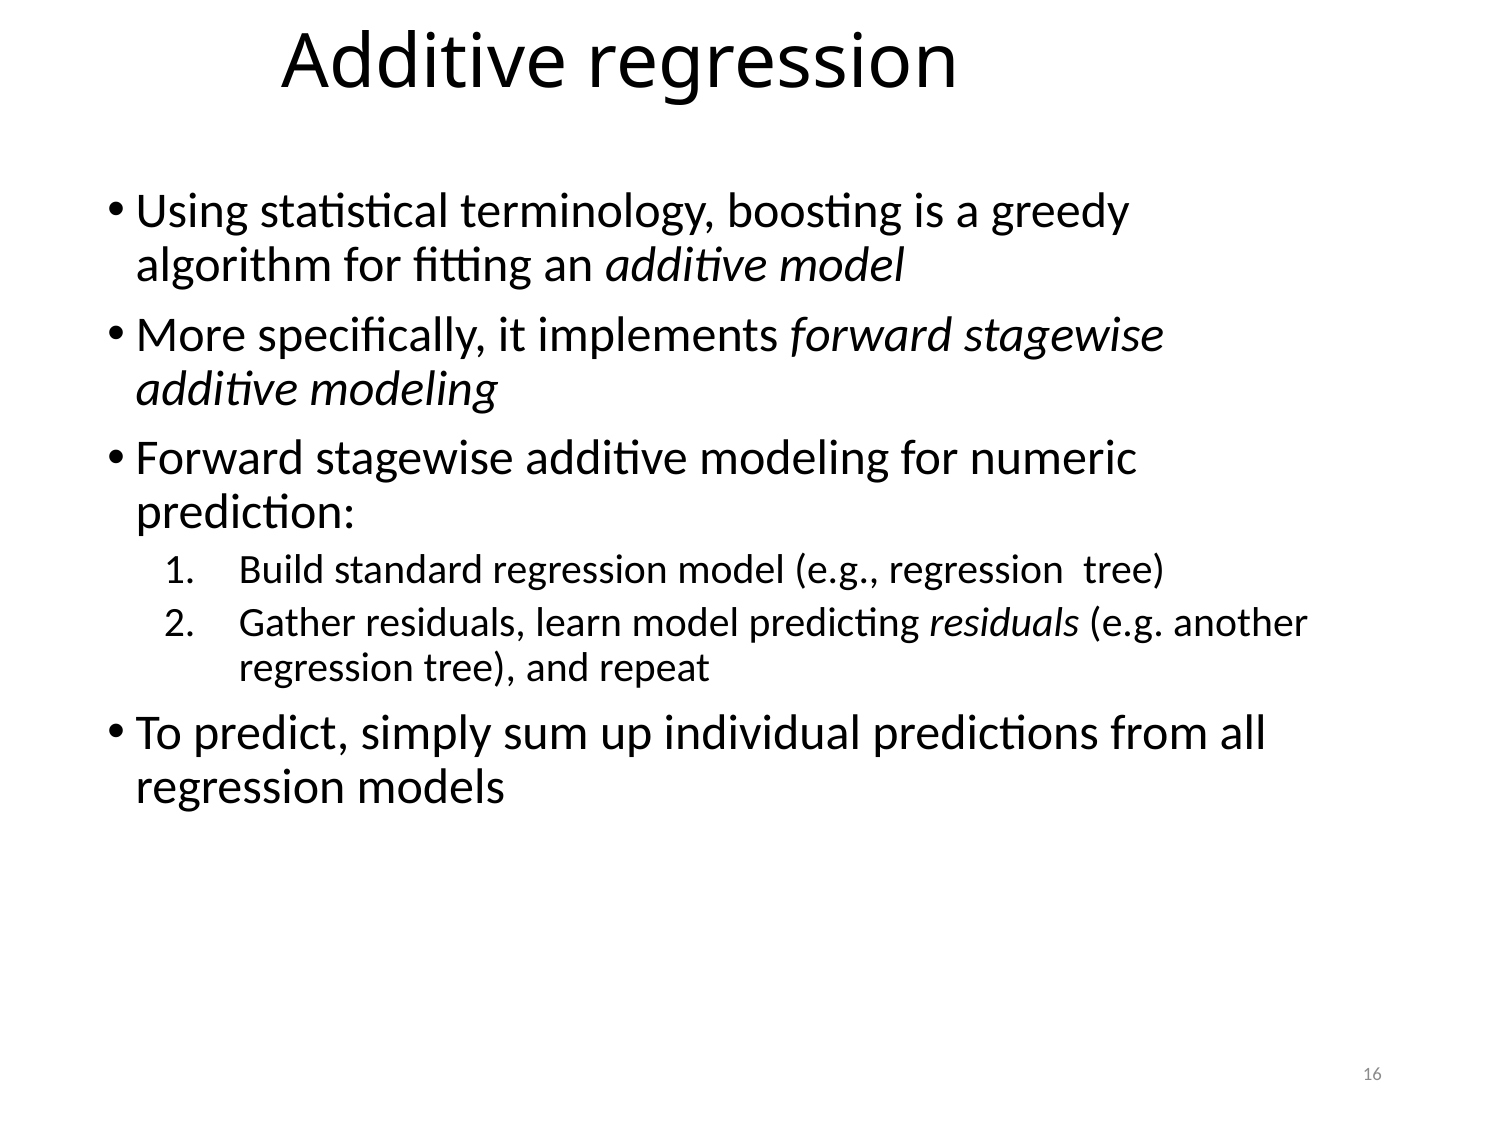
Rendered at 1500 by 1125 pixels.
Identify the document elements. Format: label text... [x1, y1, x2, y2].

title Additive regression [266, 0, 1396, 158]
list Using statistical terminology, boosting is a greedy algorithm for fitting an additive model More specifically, it implements forward stagewise additive modeling Forward stagewise additive modeling for numeric prediction: Build standard regression model (e.g., regression tree) Gather residuals, learn model predicting residuals (e.g. another regression tree), and repeat To predict, simply sum up individual predictions from all regression models [92, 177, 1350, 830]
slide_number 16 [1059, 1042, 1397, 1103]
